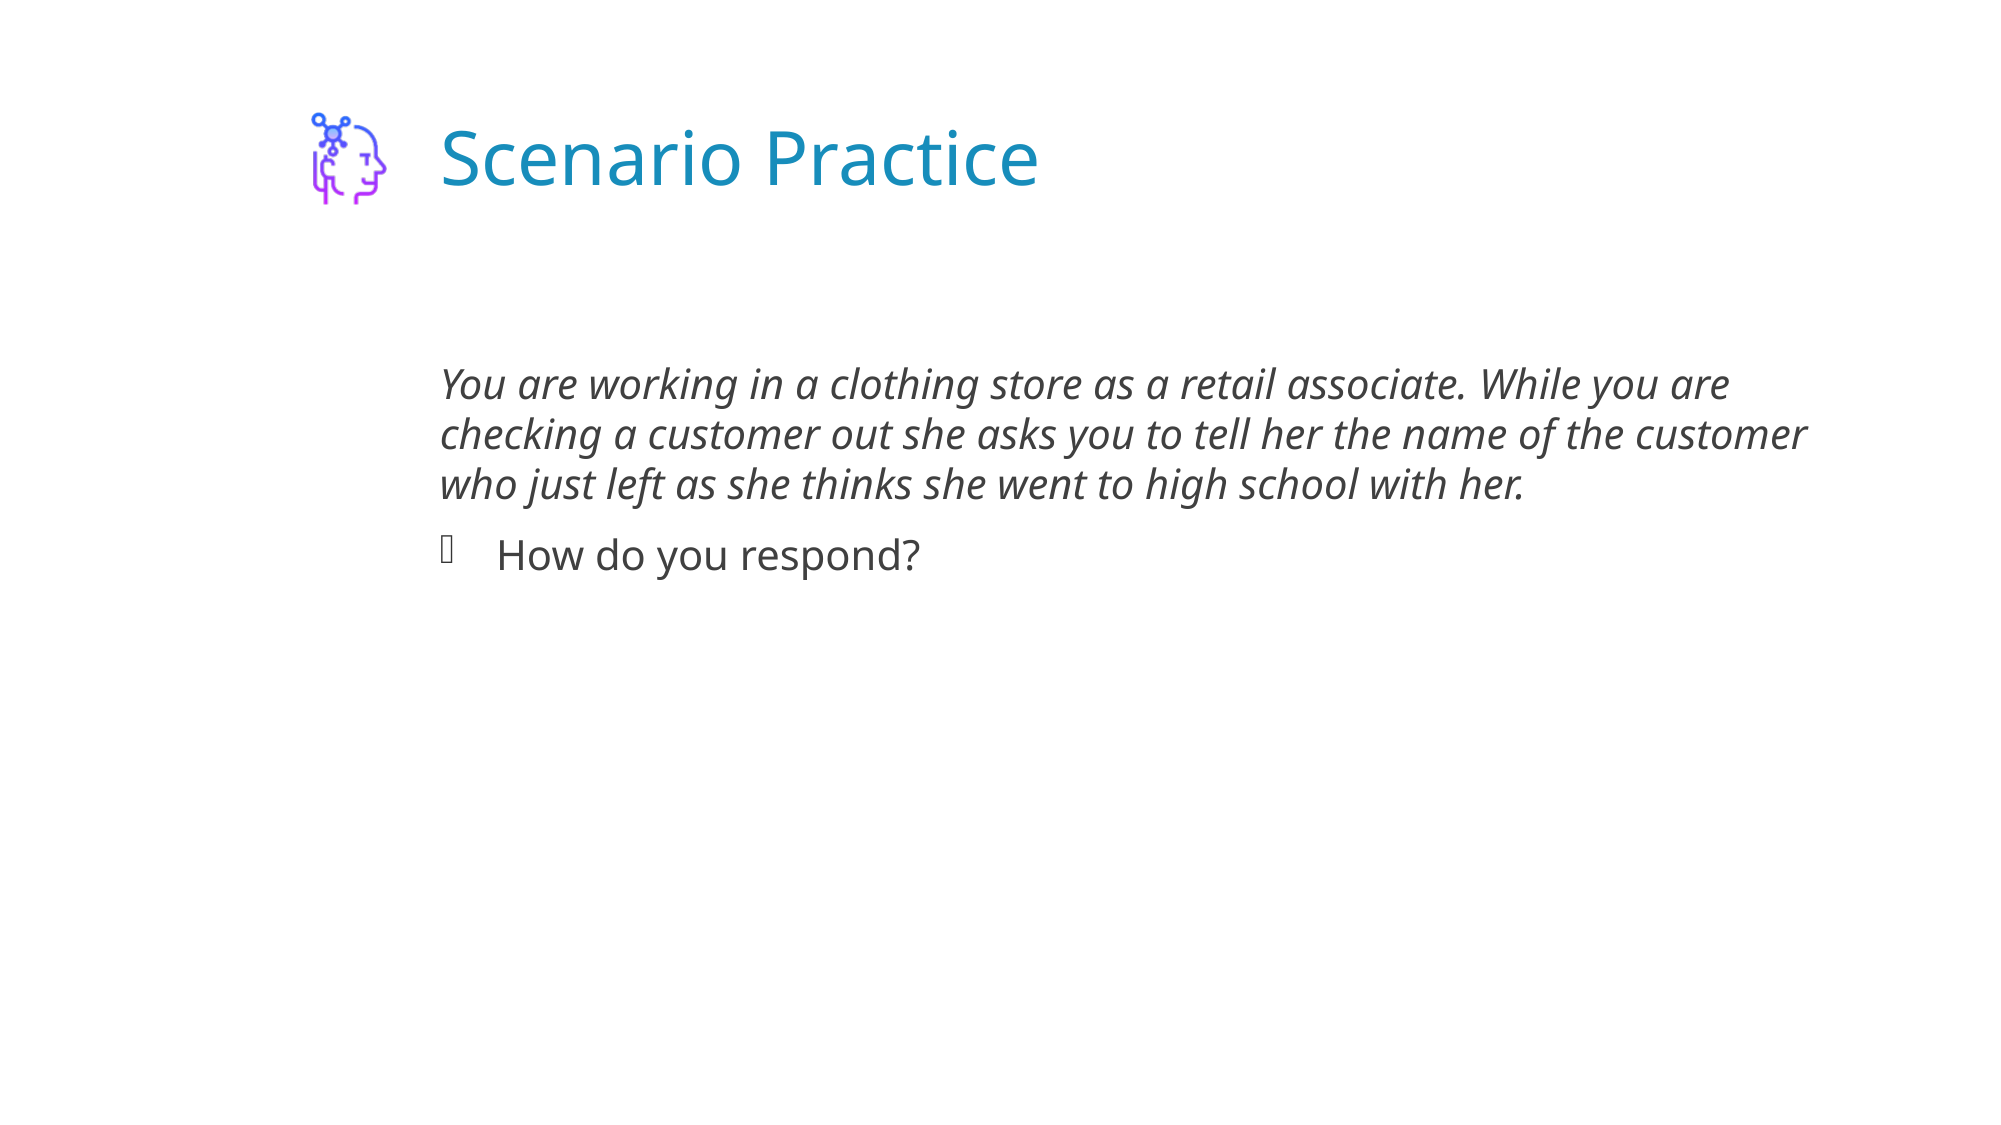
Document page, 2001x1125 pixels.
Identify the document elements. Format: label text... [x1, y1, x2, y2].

title Scenario Practice [425, 102, 1888, 313]
picture [291, 102, 406, 215]
list You are working in a clothing store as a retail associate. While you are checking a customer out she asks you to tell her the name of the customer who just left as she thinks she went to high school with her. How do you respond? [424, 350, 1888, 1074]
